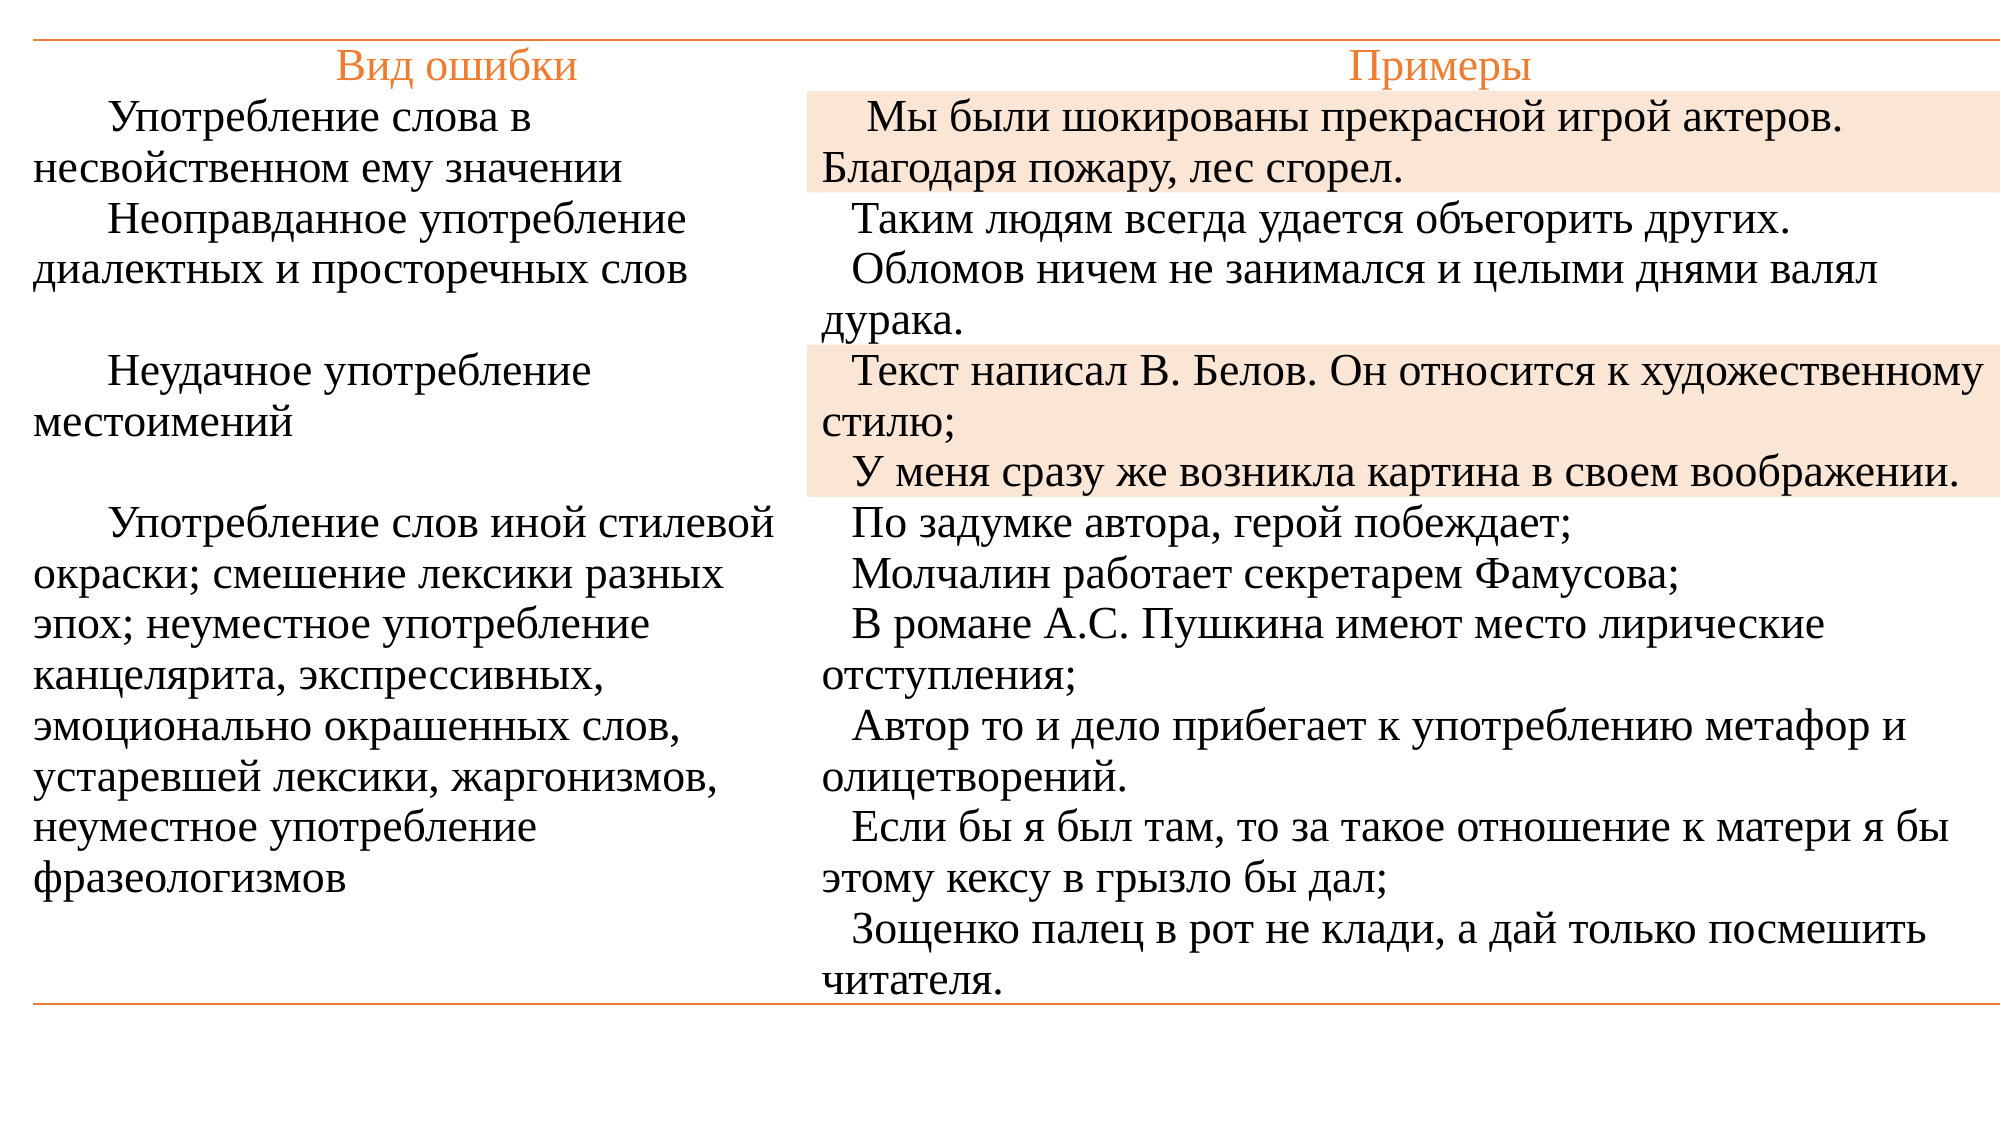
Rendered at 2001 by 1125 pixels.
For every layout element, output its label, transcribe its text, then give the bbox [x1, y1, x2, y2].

table_cell Употребление слов иной стилевой окраски; смешение лексики разных эпох; неуместное употребление канцелярита, экспрессивных, эмоционально окрашенных слов, устаревшей лексики, жаргонизмов, неуместное употребление фразеологизмов [33, 497, 807, 1003]
table_cell Мы были шокированы прекрасной игрой актеров. Благодаря пожару, лес сгорел. [807, 91, 2000, 192]
table_header Примеры [807, 41, 2000, 91]
table_cell Неудачное употребление местоимений [33, 345, 807, 497]
table_cell Таким людям всегда удается объегорить других. Обломов ничем не занимался и целыми днями валял дурака. [807, 192, 2000, 345]
table_cell Неоправданное употребление диалектных и просторечных слов [33, 192, 807, 345]
table_cell Текст написал В. Белов. Он относится к художественному стилю; У меня сразу же возникла картина в своем воображении. [807, 345, 2000, 497]
table_header Вид ошибки [33, 41, 807, 91]
table_cell Употребление слова в несвойственном ему значении [33, 91, 807, 192]
table_cell По задумке автора, герой побеждает; Молчалин работает секретарем Фамусова; В романе А.С. Пушкина имеют место лирические отступления; Автор то и дело прибегает к употреблению метафор и олицетворений. Если бы я был там, то за такое отношение к матери я бы этому кексу в грызло бы дал; Зощенко палец в рот не клади, а дай только посмешить читателя. [807, 497, 2000, 1003]
